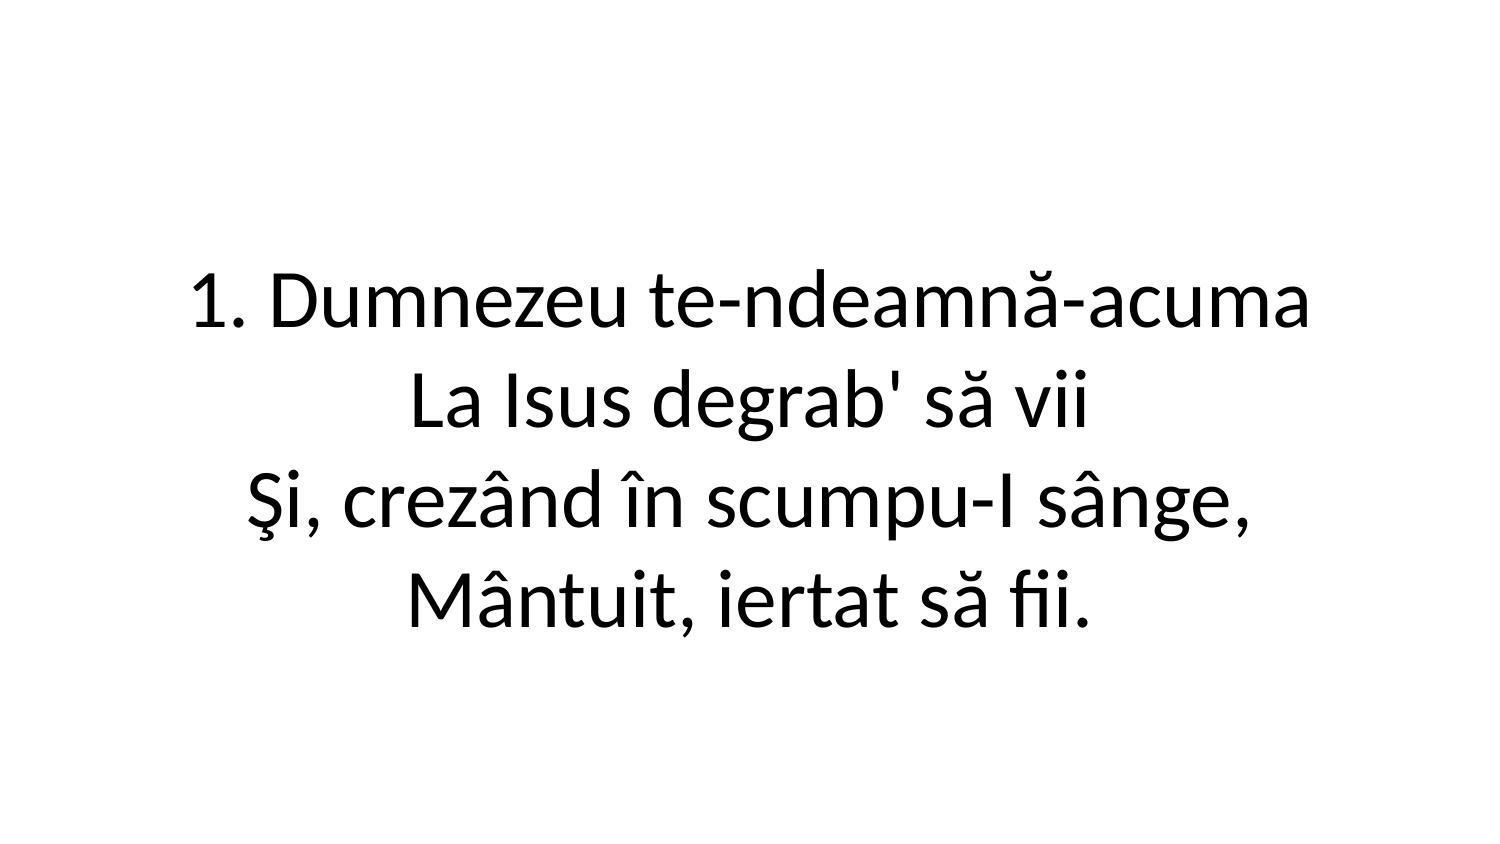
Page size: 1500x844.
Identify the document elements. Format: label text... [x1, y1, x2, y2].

text_box 1. Dumnezeu te-ndeamnă-acuma La Isus degrab' să vii Şi, crezând în scumpu-I sânge, Mântuit, iertat să fii. [171, 192, 1329, 652]
